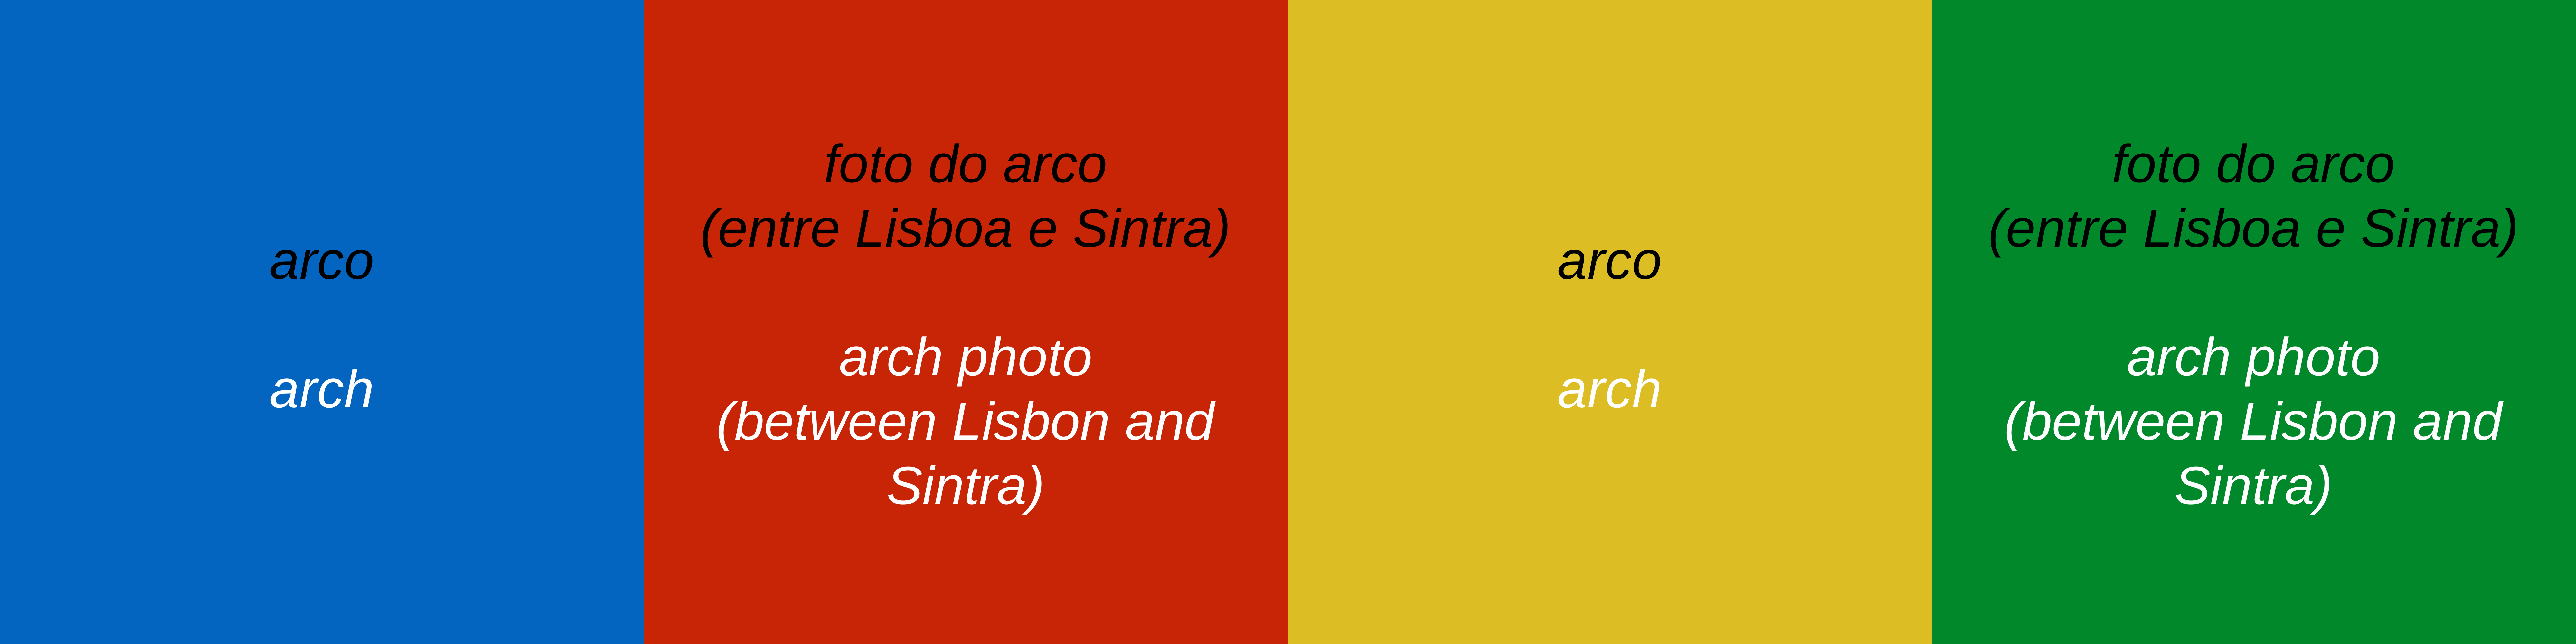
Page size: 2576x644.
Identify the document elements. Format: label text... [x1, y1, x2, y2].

text_box foto do arco (entre Lisboa e Sintra) arch photo (between Lisbon and Sintra) [644, 0, 1288, 644]
text_box foto do arco (entre Lisboa e Sintra) arch photo (between Lisbon and Sintra) [1932, 0, 2576, 644]
text_box arco arch [1288, 0, 1932, 644]
text_box arco arch [0, 0, 644, 644]
